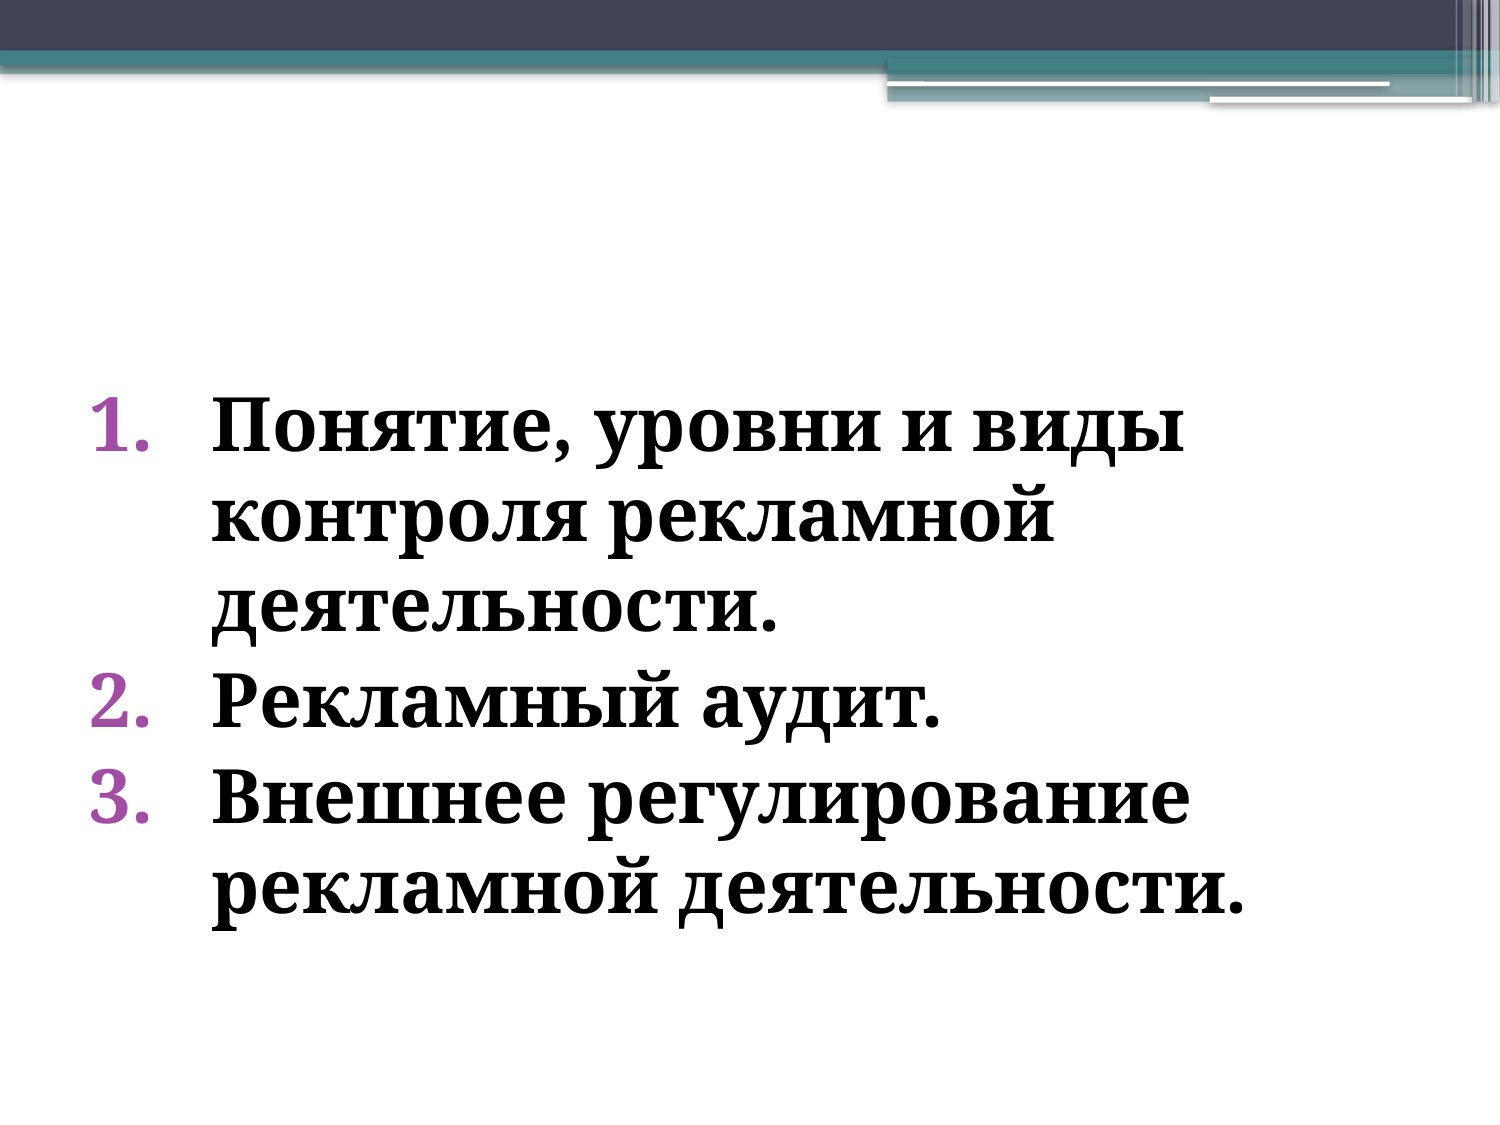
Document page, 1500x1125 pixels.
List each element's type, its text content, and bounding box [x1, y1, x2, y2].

list Понятие, уровни и виды контроля рекламной деятельности. Рекламный аудит. Внешнее регулирование рекламной деятельности. [75, 368, 1425, 1079]
